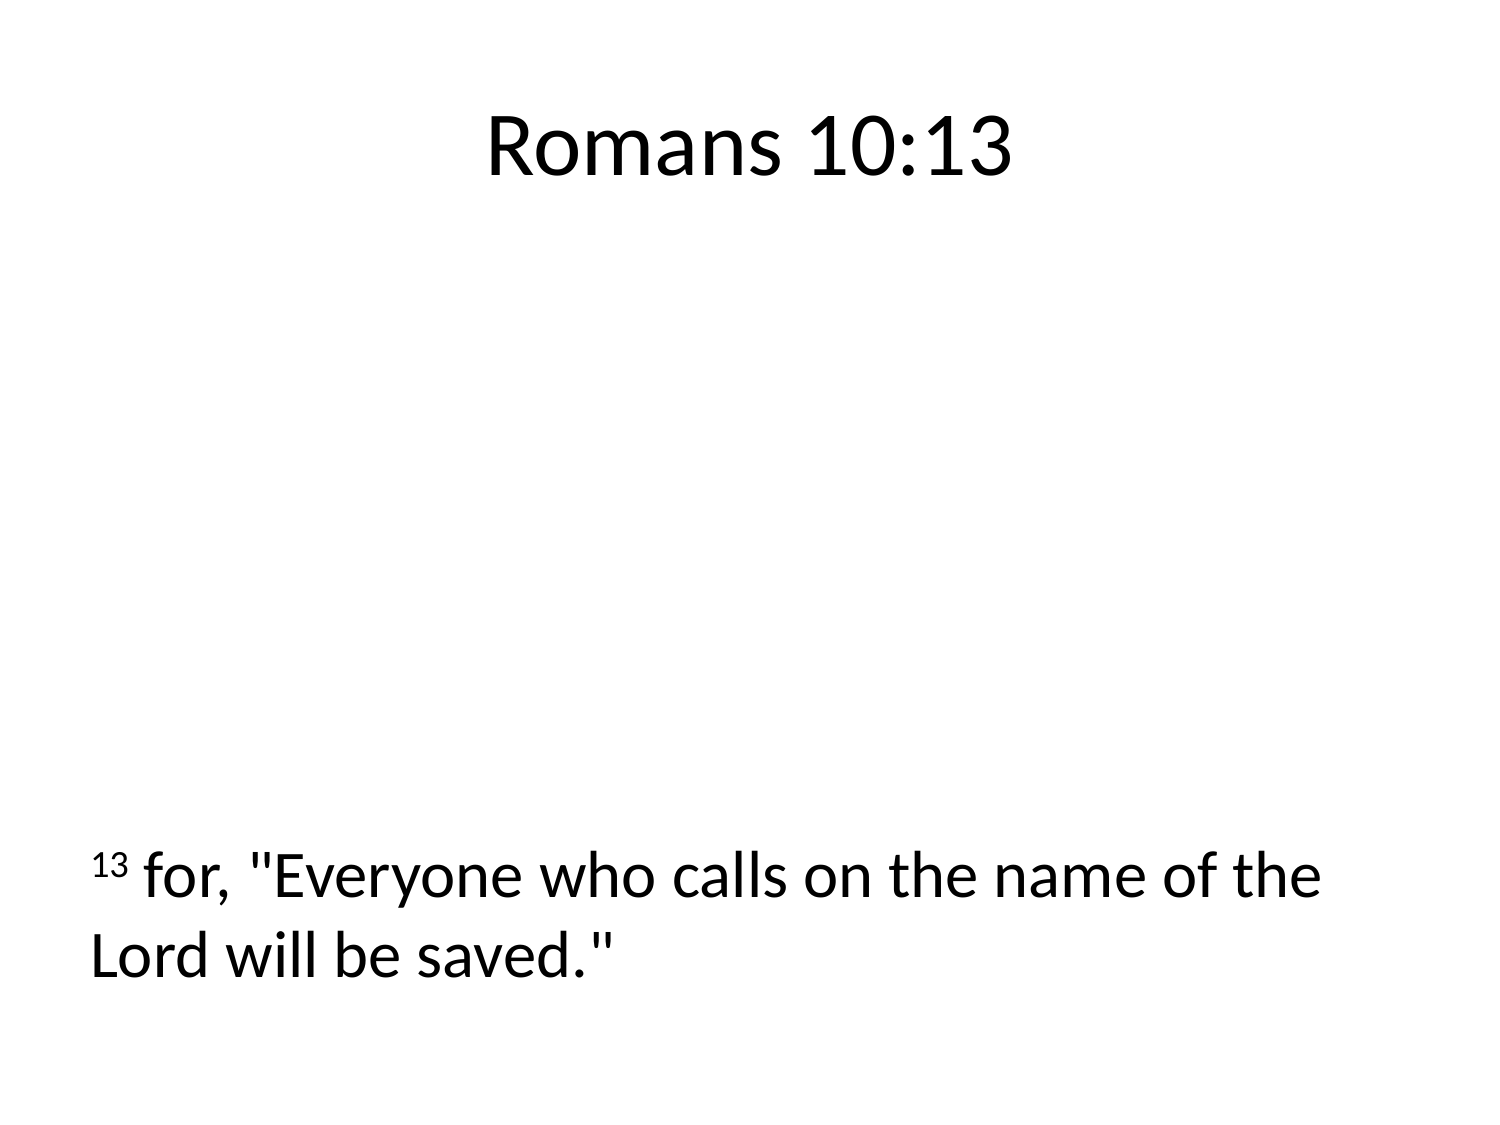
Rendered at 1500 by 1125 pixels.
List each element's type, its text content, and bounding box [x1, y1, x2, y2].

title Romans 10:13 [75, 45, 1425, 233]
list 13 for, "Everyone who calls on the name of the Lord will be saved." [75, 262, 1425, 1005]
